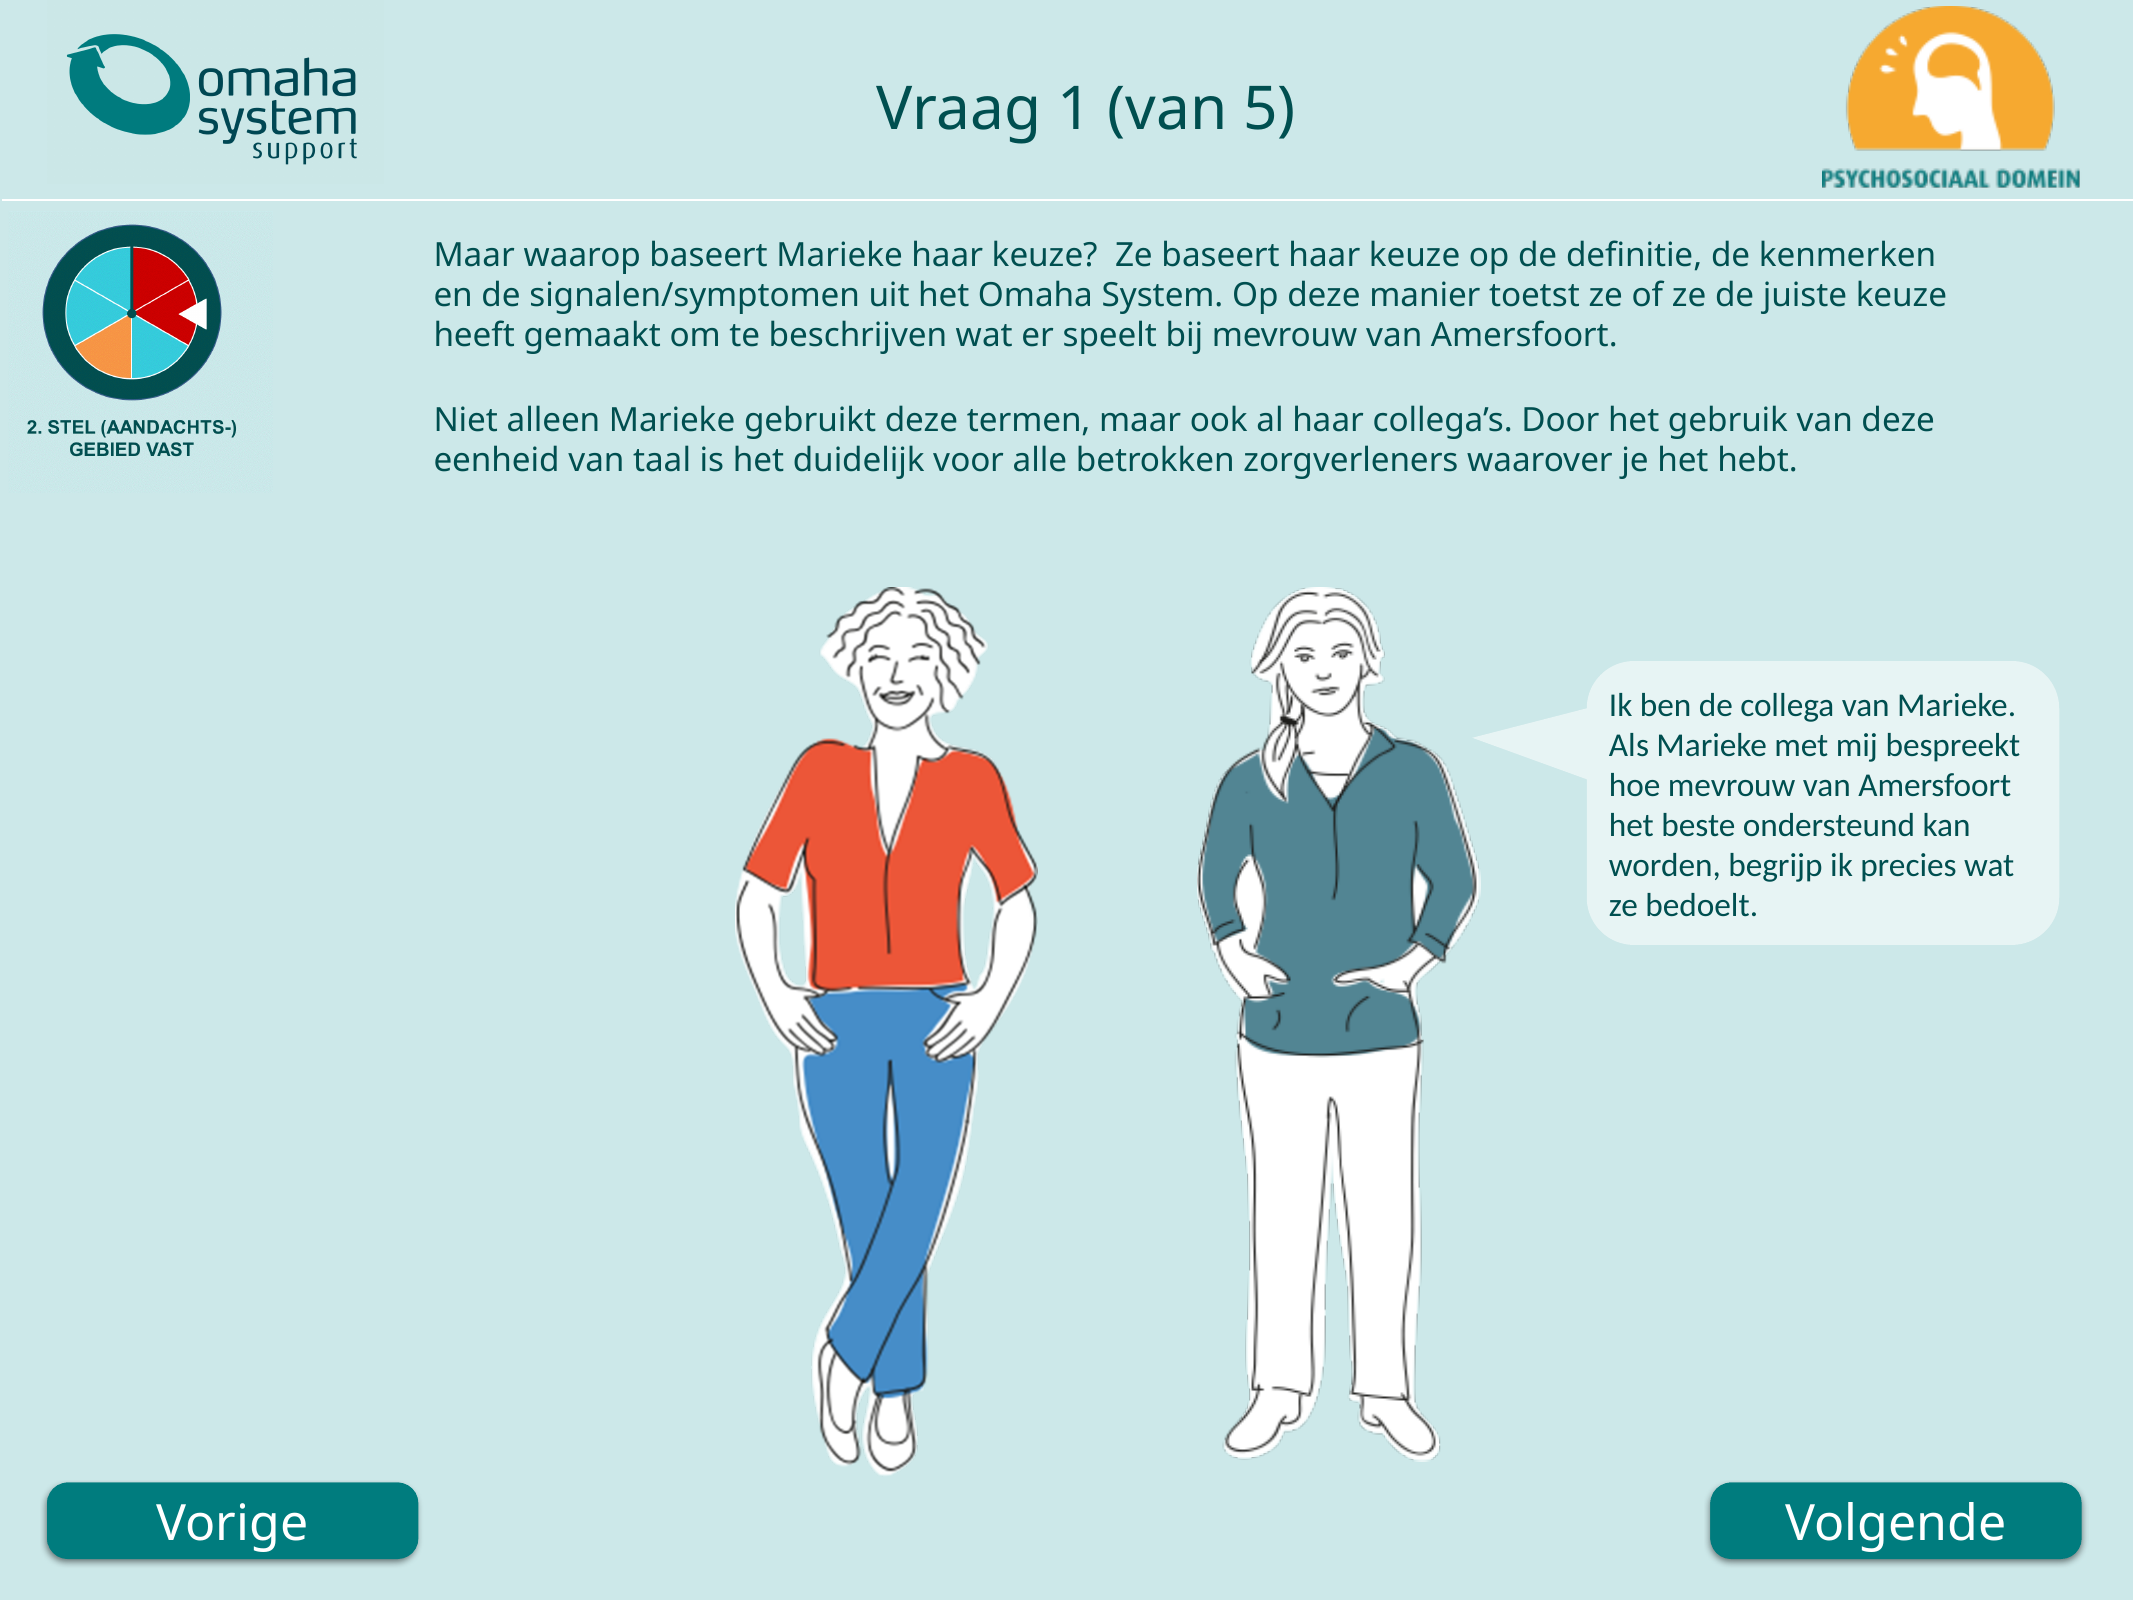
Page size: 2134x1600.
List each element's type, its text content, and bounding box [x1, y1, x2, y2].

text_box [433, 79, 1822, 195]
picture [8, 211, 273, 494]
picture [735, 587, 1039, 1477]
text_box Maar waarop baseert Marieke haar keuze? Ze baseert haar keuze op de definitie, de kenmerken en de signalen/symptomen uit het Omaha System. Op deze manier toetst ze of ze de juiste keuze heeft gemaakt om te beschrijven wat er speelt bij mevrouw van Amersfoort. Niet alleen Marieke gebruikt deze termen, maar ook al haar collega’s. Door het gebruik van deze eenheid van taal is het duidelijk voor alle betrokken zorgverleners waarover je het hebt. [433, 233, 1963, 608]
picture [46, 0, 384, 185]
text_box Ik ben de collega van Marieke. Als Marieke met mij bespreekt hoe mevrouw van Amersfoort het beste ondersteund kan worden, begrijp ik precies wat ze bedoelt. [1489, 658, 2062, 948]
text_box Volgende [1710, 1482, 2082, 1560]
picture [1822, 6, 2082, 191]
text_box Vorige [47, 1482, 419, 1560]
picture [1197, 587, 1481, 1462]
text_box Vraag 1 (van 5) [433, 61, 1740, 149]
